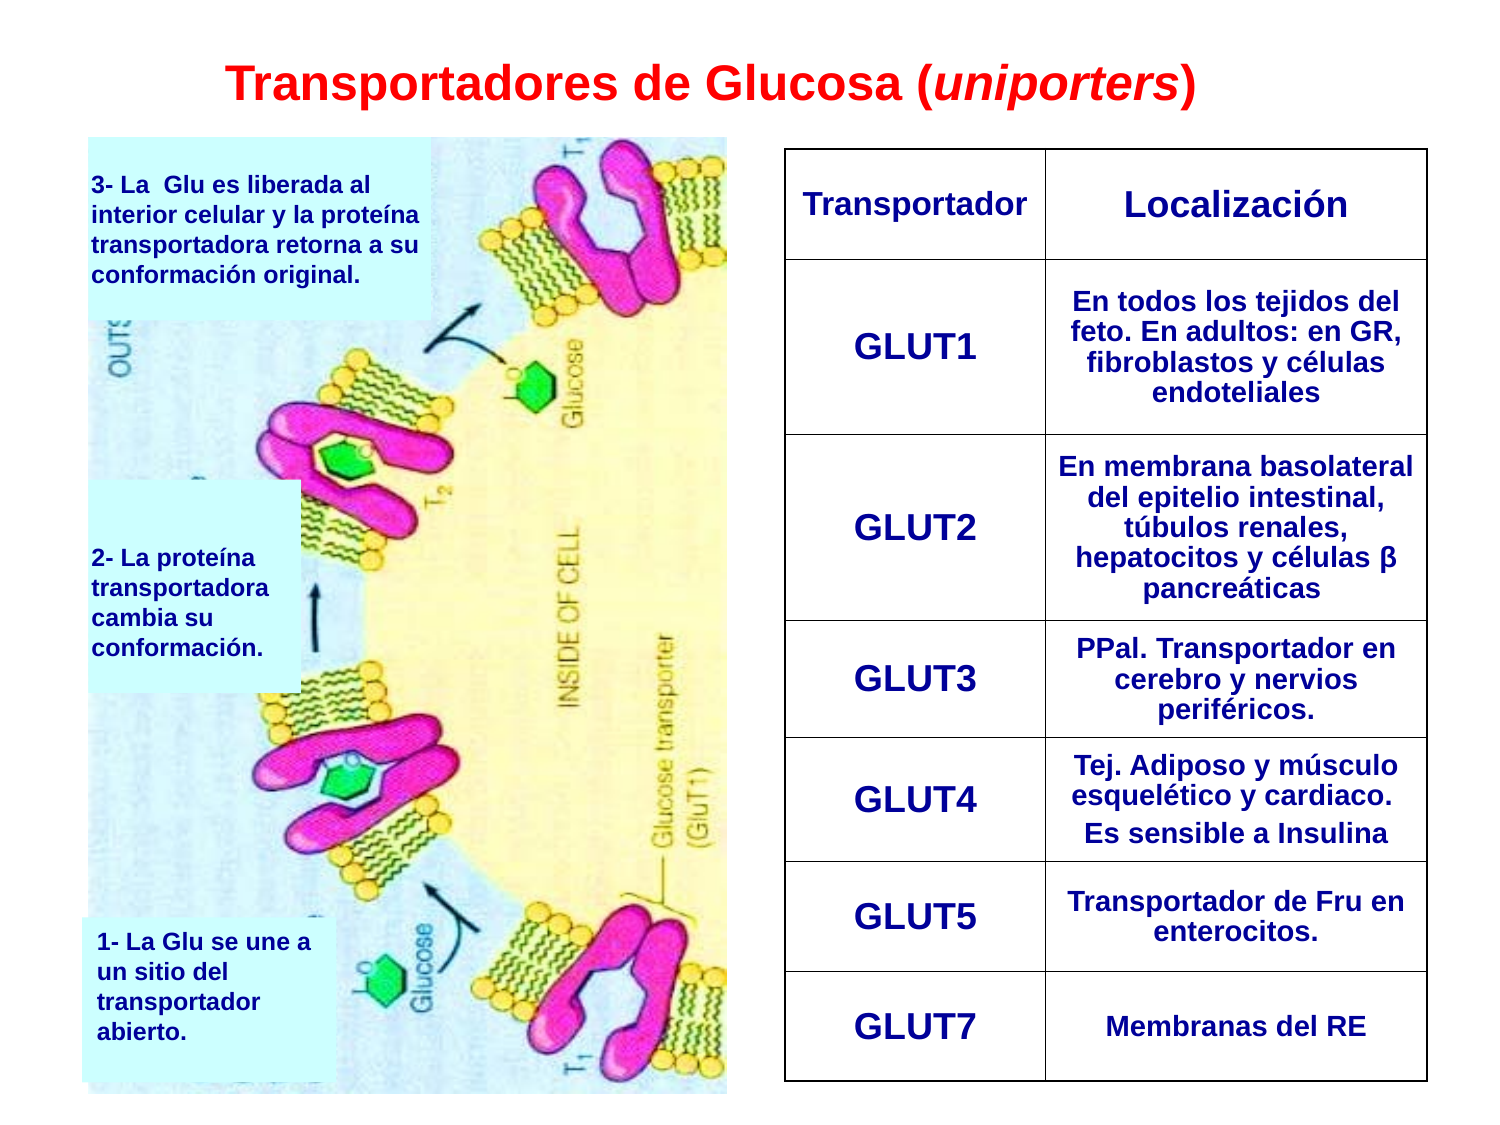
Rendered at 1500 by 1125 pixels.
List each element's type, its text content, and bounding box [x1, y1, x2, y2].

text_box Transportadores de Glucosa (uniporters) [209, 42, 1213, 118]
table_header Transportador [786, 150, 1045, 259]
table_cell Transportador de Fru en enterocitos. [1046, 862, 1426, 971]
table_cell GLUT3 [786, 621, 1045, 737]
table_cell PPal. Transportador en cerebro y nervios periféricos. [1046, 621, 1426, 737]
table_header Localización [1046, 150, 1426, 259]
table_cell En todos los tejidos del feto. En adultos: en GR, fibroblastos y células endoteliales [1046, 260, 1426, 434]
table_cell En membrana basolateral del epitelio intestinal, túbulos renales, hepatocitos y células β pancreáticas [1046, 435, 1426, 620]
table_cell GLUT5 [786, 862, 1045, 971]
table_cell GLUT7 [786, 972, 1045, 1080]
table_cell GLUT2 [786, 435, 1045, 620]
table_cell Membranas del RE [1046, 972, 1426, 1080]
table_cell Tej. Adiposo y músculo esquelético y cardiaco. Es sensible a Insulina [1046, 738, 1426, 861]
table_cell GLUT1 [786, 260, 1045, 434]
table_cell GLUT4 [786, 738, 1045, 861]
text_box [81, 136, 727, 1094]
